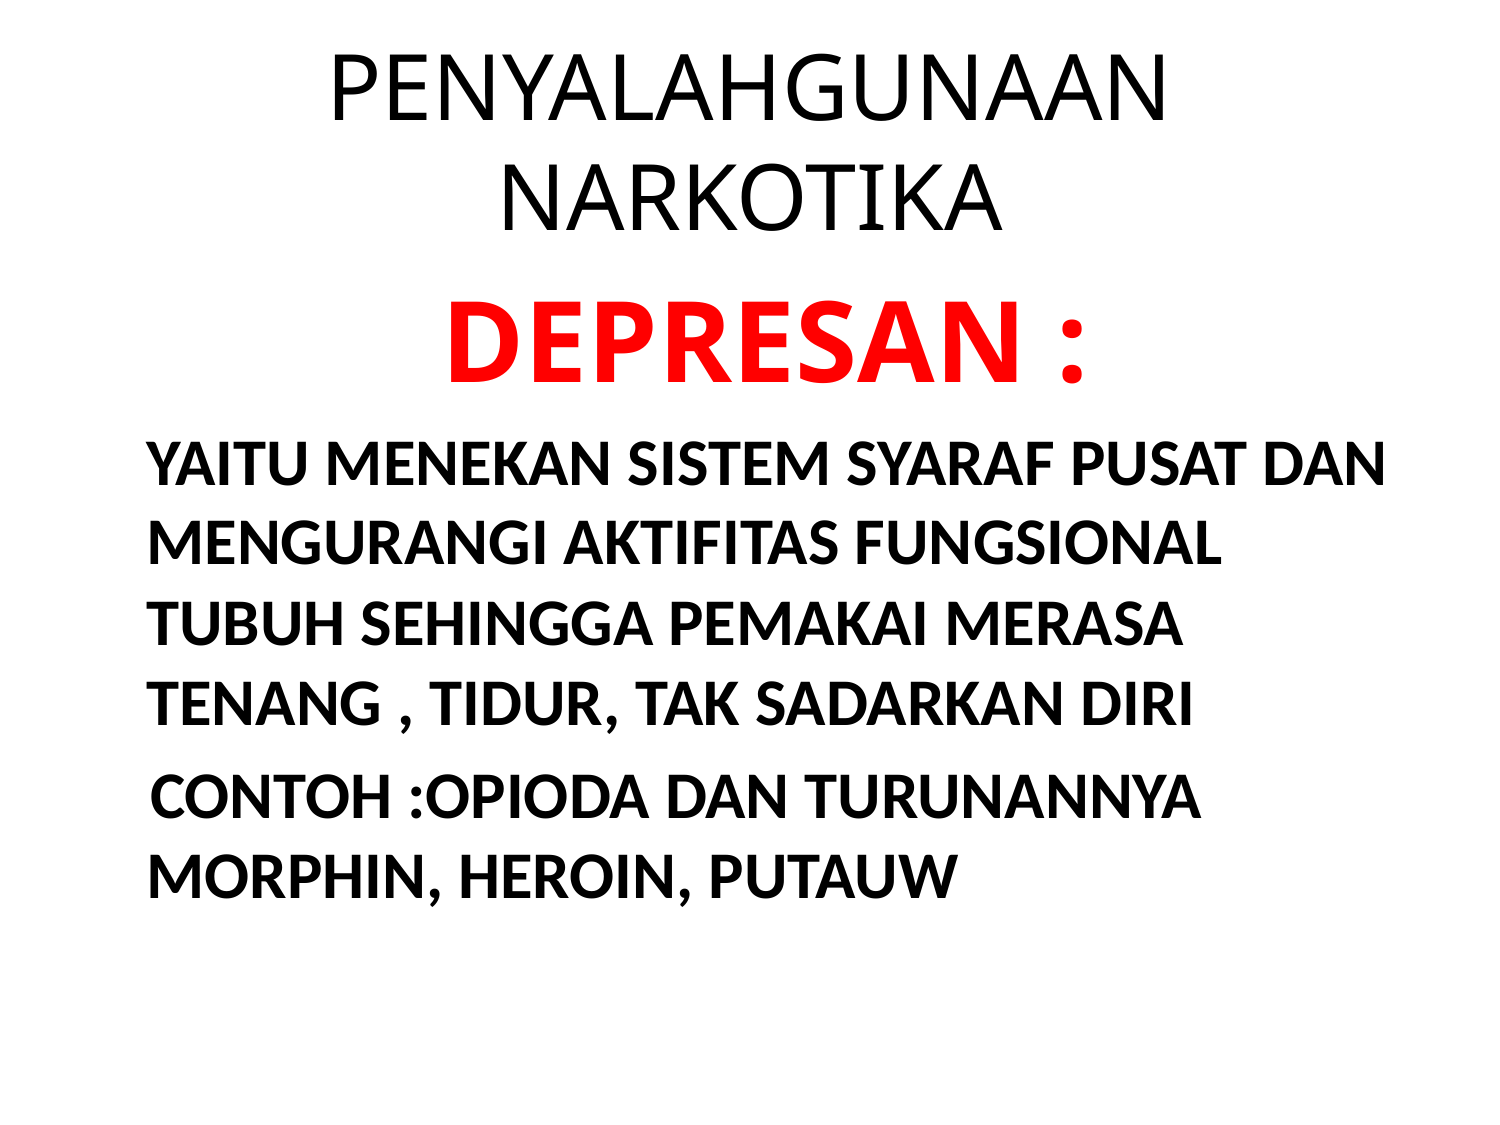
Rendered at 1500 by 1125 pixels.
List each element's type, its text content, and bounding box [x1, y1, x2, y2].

title PENYALAHGUNAAN NARKOTIKA [74, 44, 1426, 233]
list DEPRESAN : YAITU MENEKAN SISTEM SYARAF PUSAT DAN MENGURANGI AKTIFITAS FUNGSIONAL TUBUH SEHINGGA PEMAKAI MERASA TENANG , TIDUR, TAK SADARKAN DIRI CONTOH :OPIODA DAN TURUNANNYA MORPHIN, HEROIN, PUTAUW [74, 262, 1426, 1006]
